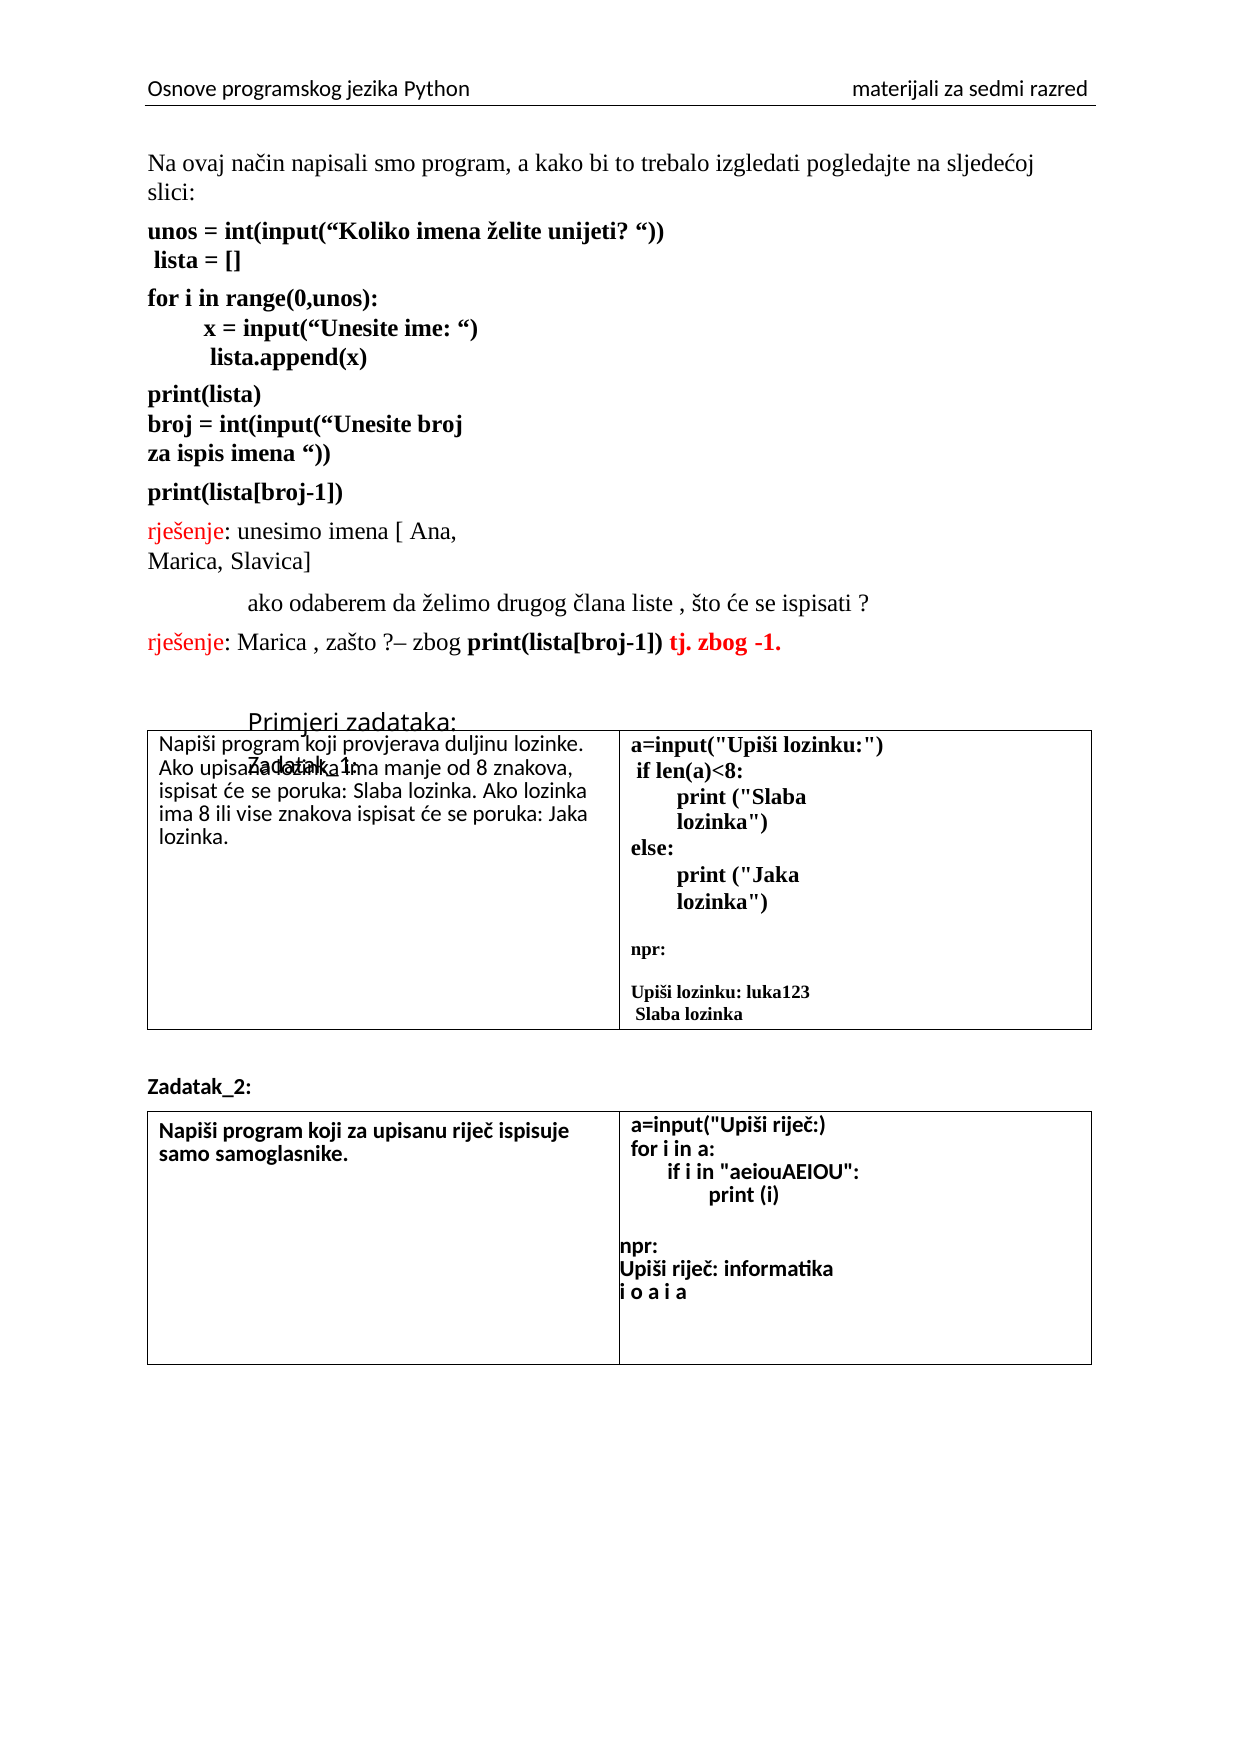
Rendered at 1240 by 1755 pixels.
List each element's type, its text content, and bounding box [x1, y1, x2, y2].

text_box Zadatak_2: [145, 1069, 256, 1100]
table_header a=input("Upiši riječ:) for i in a: if i in "aeiouAEIOU": print (i) npr: Upiši riječ: informatika i o a i a [620, 1112, 1091, 1364]
table_header Napiši program koji provjerava duljinu lozinke. Ako upisana lozinka ima manje od 8 znakova, ispisat će se poruka: Slaba lozinka. Ako lozinka ima 8 ili vise znakova ispisat će se poruka: Jaka lozinka. [148, 731, 619, 1029]
table_header a=input("Upiši lozinku:") if len(a)<8: print ("Slaba lozinka") else: print ("Jaka lozinka") npr: Upiši lozinku: luka123 Slaba lozinka [620, 731, 1091, 1029]
text_box Na ovaj način napisali smo program, a kako bi to trebalo izgledati pogledajte na sljedećoj slici: unos = int(input(“Koliko imena želite unijeti? “)) lista = [] for i in range(0,unos): x = input(“Unesite ime: “) lista.append(x) print(lista) broj = int(input(“Unesite broj za ispis imena “)) print(lista[broj-1]) rješenje: unesimo imena [ Ana, Marica, Slavica] ako odaberem da želimo drugog člana liste , što će se ispisati ? rješenje: Marica , zašto ?– zbog print(lista[broj-1]) tj. zbog -1. Primjeri zadataka: Zadatak_1: [145, 143, 1044, 779]
text_box materijali za sedmi razred [850, 71, 1095, 102]
text_box Osnove programskog jezika Python [145, 71, 477, 102]
table_header Napiši program koji za upisanu riječ ispisuje samo samoglasnike. [148, 1112, 619, 1364]
